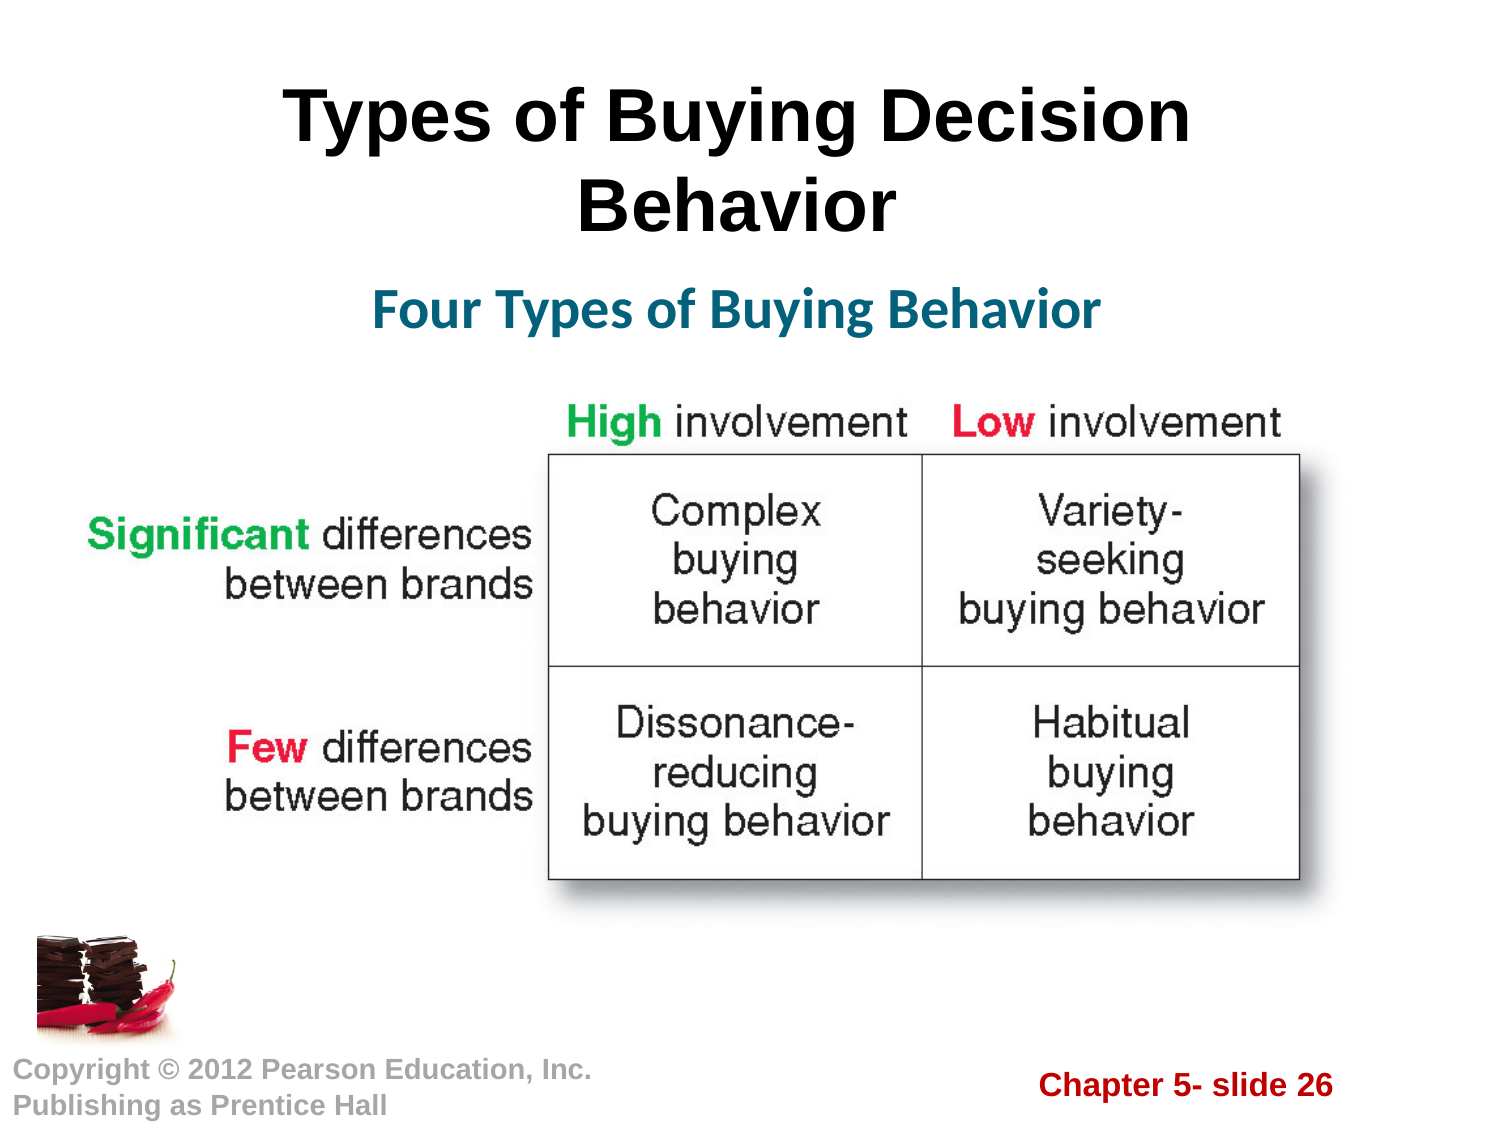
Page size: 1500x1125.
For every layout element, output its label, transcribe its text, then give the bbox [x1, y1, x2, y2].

list Four Types of Buying Behavior [149, 262, 1326, 326]
title Types of Buying Decision Behavior [99, 62, 1376, 251]
picture [37, 399, 1351, 1050]
